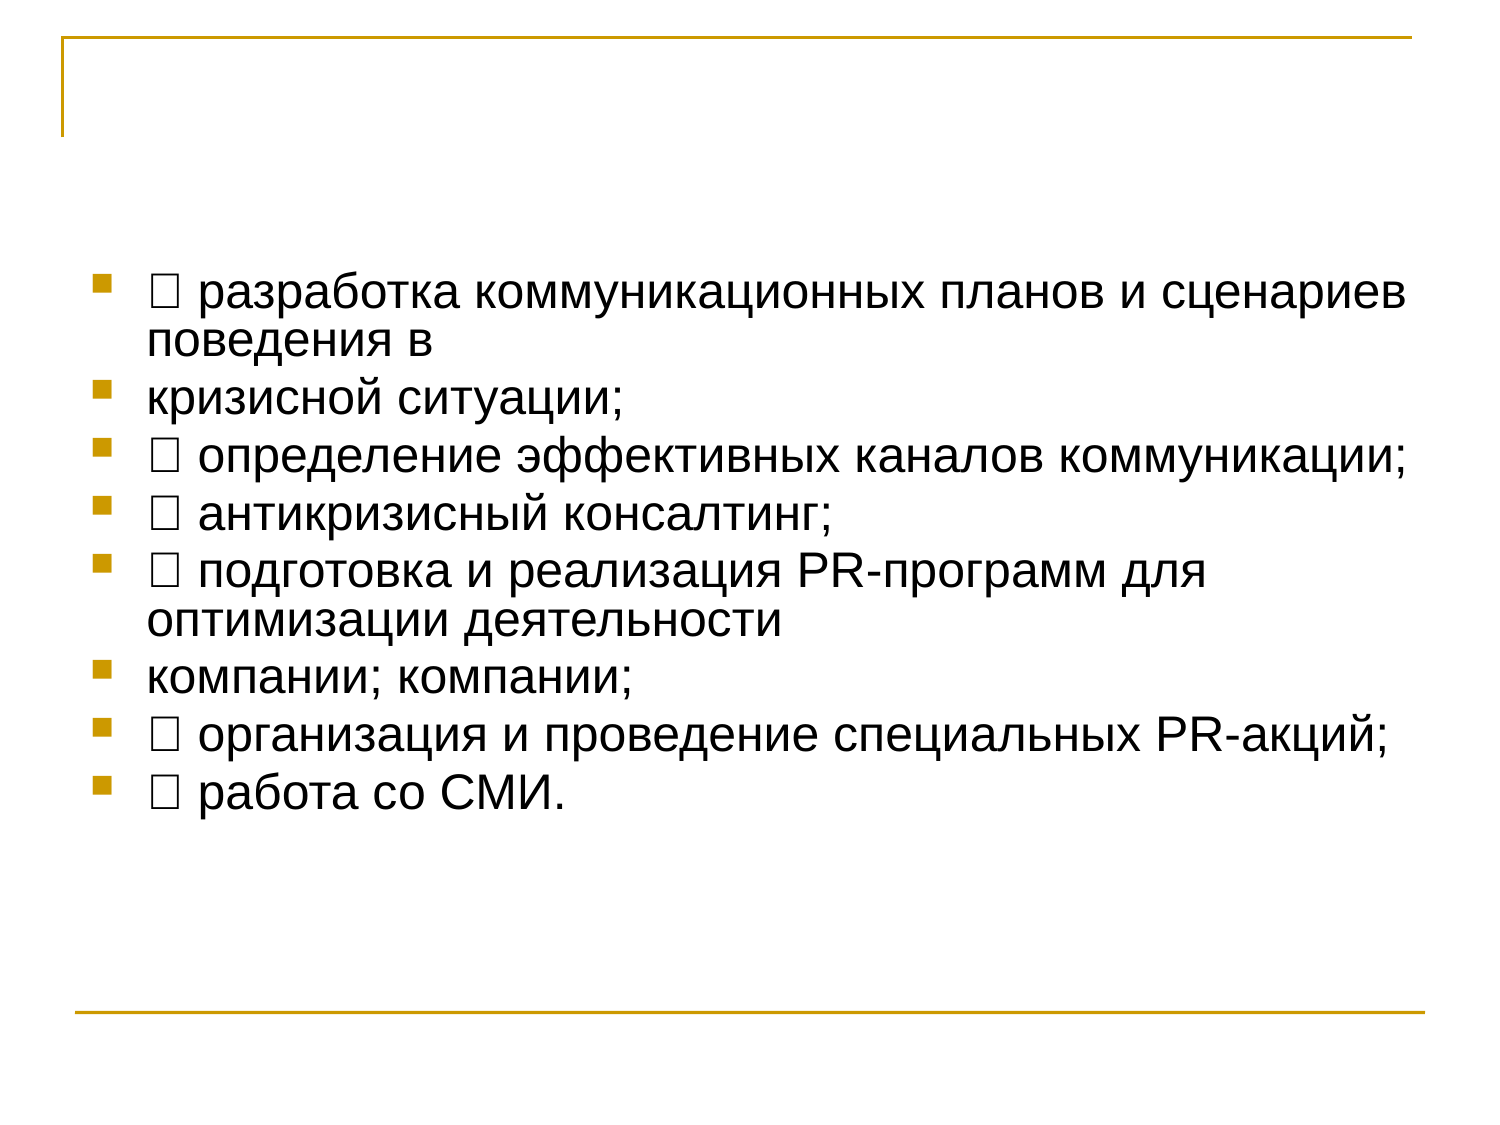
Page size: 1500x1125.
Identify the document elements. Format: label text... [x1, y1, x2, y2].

list  разработка коммуникационных планов и сценариев поведения в кризисной ситуации;  определение эффективных каналов коммуникации;  антикризисный консалтинг;  подготовка и реализация PR-программ для оптимизации деятельности компании; компании;  организация и проведение специальных PR-акций;  работа со СМИ. [74, 262, 1426, 1006]
